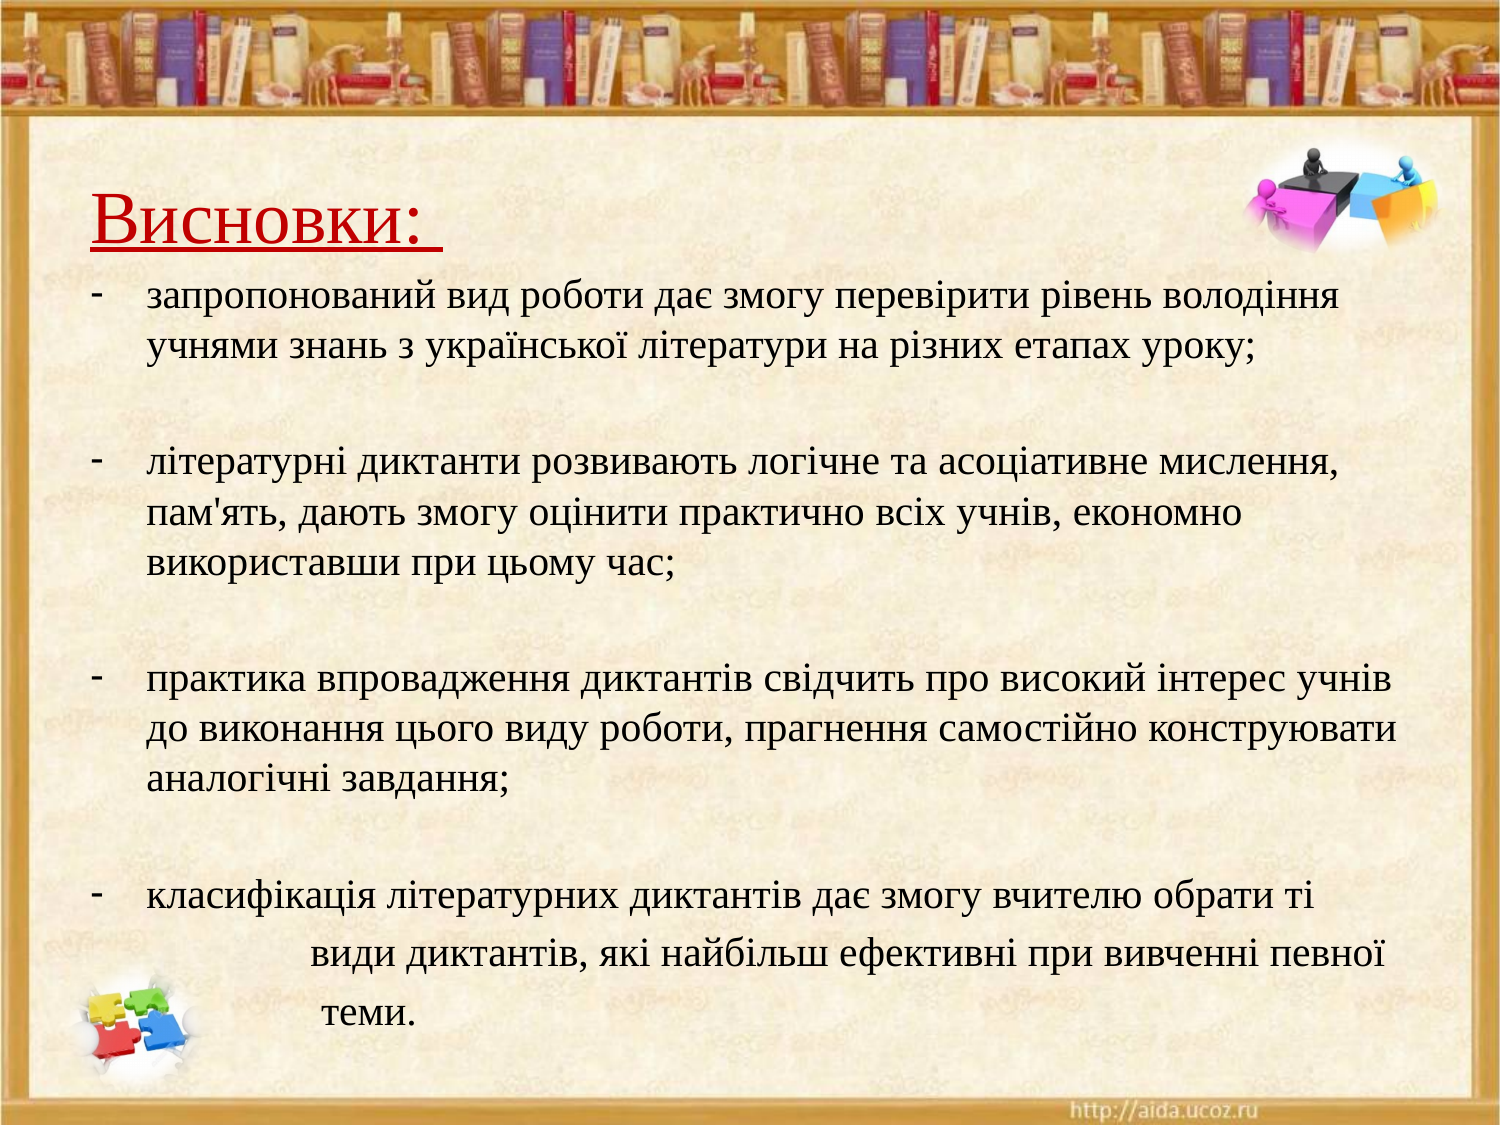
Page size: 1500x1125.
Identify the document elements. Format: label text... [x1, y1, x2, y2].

picture [0, 0, 1500, 1125]
list Висновки: запропонований вид роботи дає змогу перевірити рівень володіння учнями знань з української літератури на різних етапах уроку; літературні диктанти розвивають логічне та асоціативне мислення, пам'ять, дають змогу оцінити практично всіх учнів, економно використавши при цьому час; практика впровадження диктантів свідчить про високий інтерес учнів до виконання цього виду роботи, прагнення самостійно конструювати аналогічні завдання; класифікація літературних диктантів дає змогу вчителю обрати ті види диктантів, які найбільш ефективні при вивченні певної теми. [75, 160, 1425, 1005]
